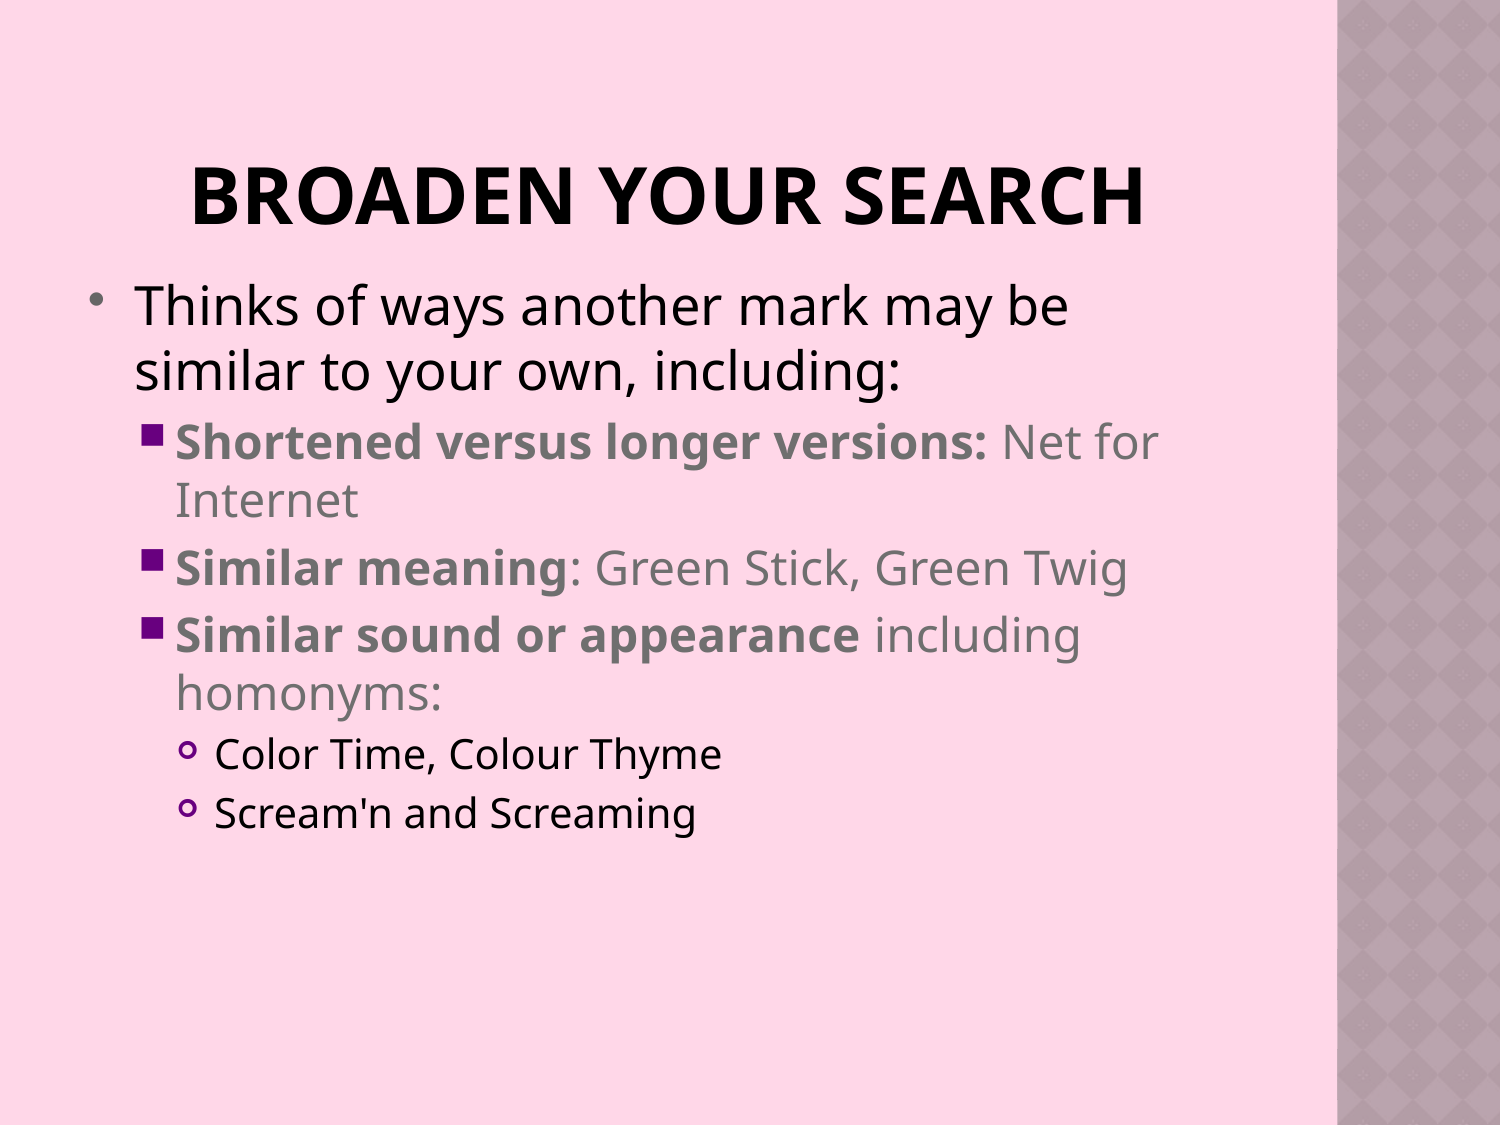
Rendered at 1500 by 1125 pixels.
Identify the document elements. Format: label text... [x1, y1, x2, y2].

list Thinks of ways another mark may be similar to your own, including: Shortened versus longer versions: Net for Internet Similar meaning: Green Stick, Green Twig Similar sound or appearance including homonyms: Color Time, Colour Thyme Scream'n and Screaming [75, 264, 1263, 1059]
title Broaden your Search [75, 52, 1263, 240]
